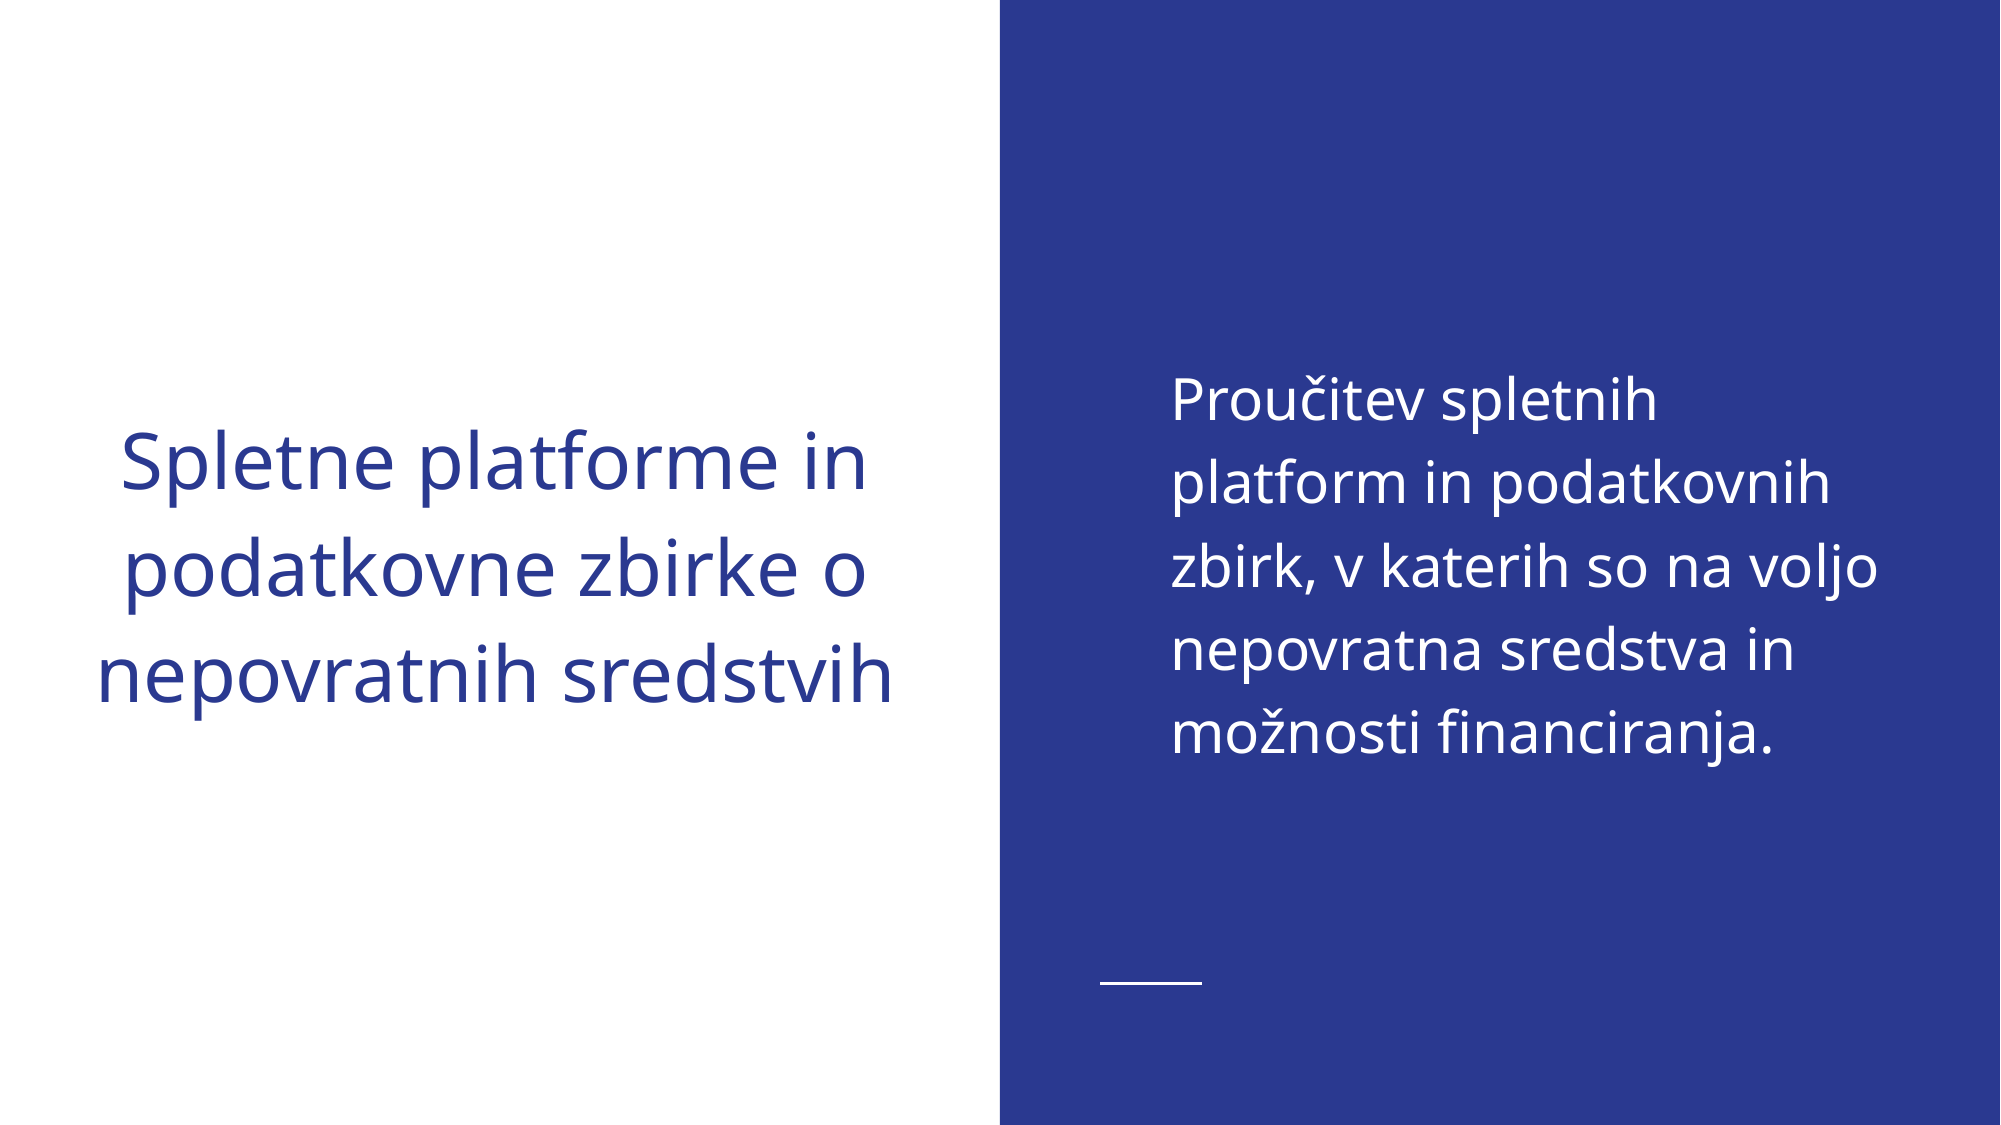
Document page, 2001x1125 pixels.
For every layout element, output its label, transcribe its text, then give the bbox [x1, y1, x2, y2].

title Spletne platforme in podatkovne zbirke o nepovratnih sredstvih [53, 391, 939, 734]
list Proučitev spletnih platform in podatkovnih zbirk, v katerih so na voljo nepovratna sredstva in možnosti financiranja. [1080, 158, 1920, 967]
